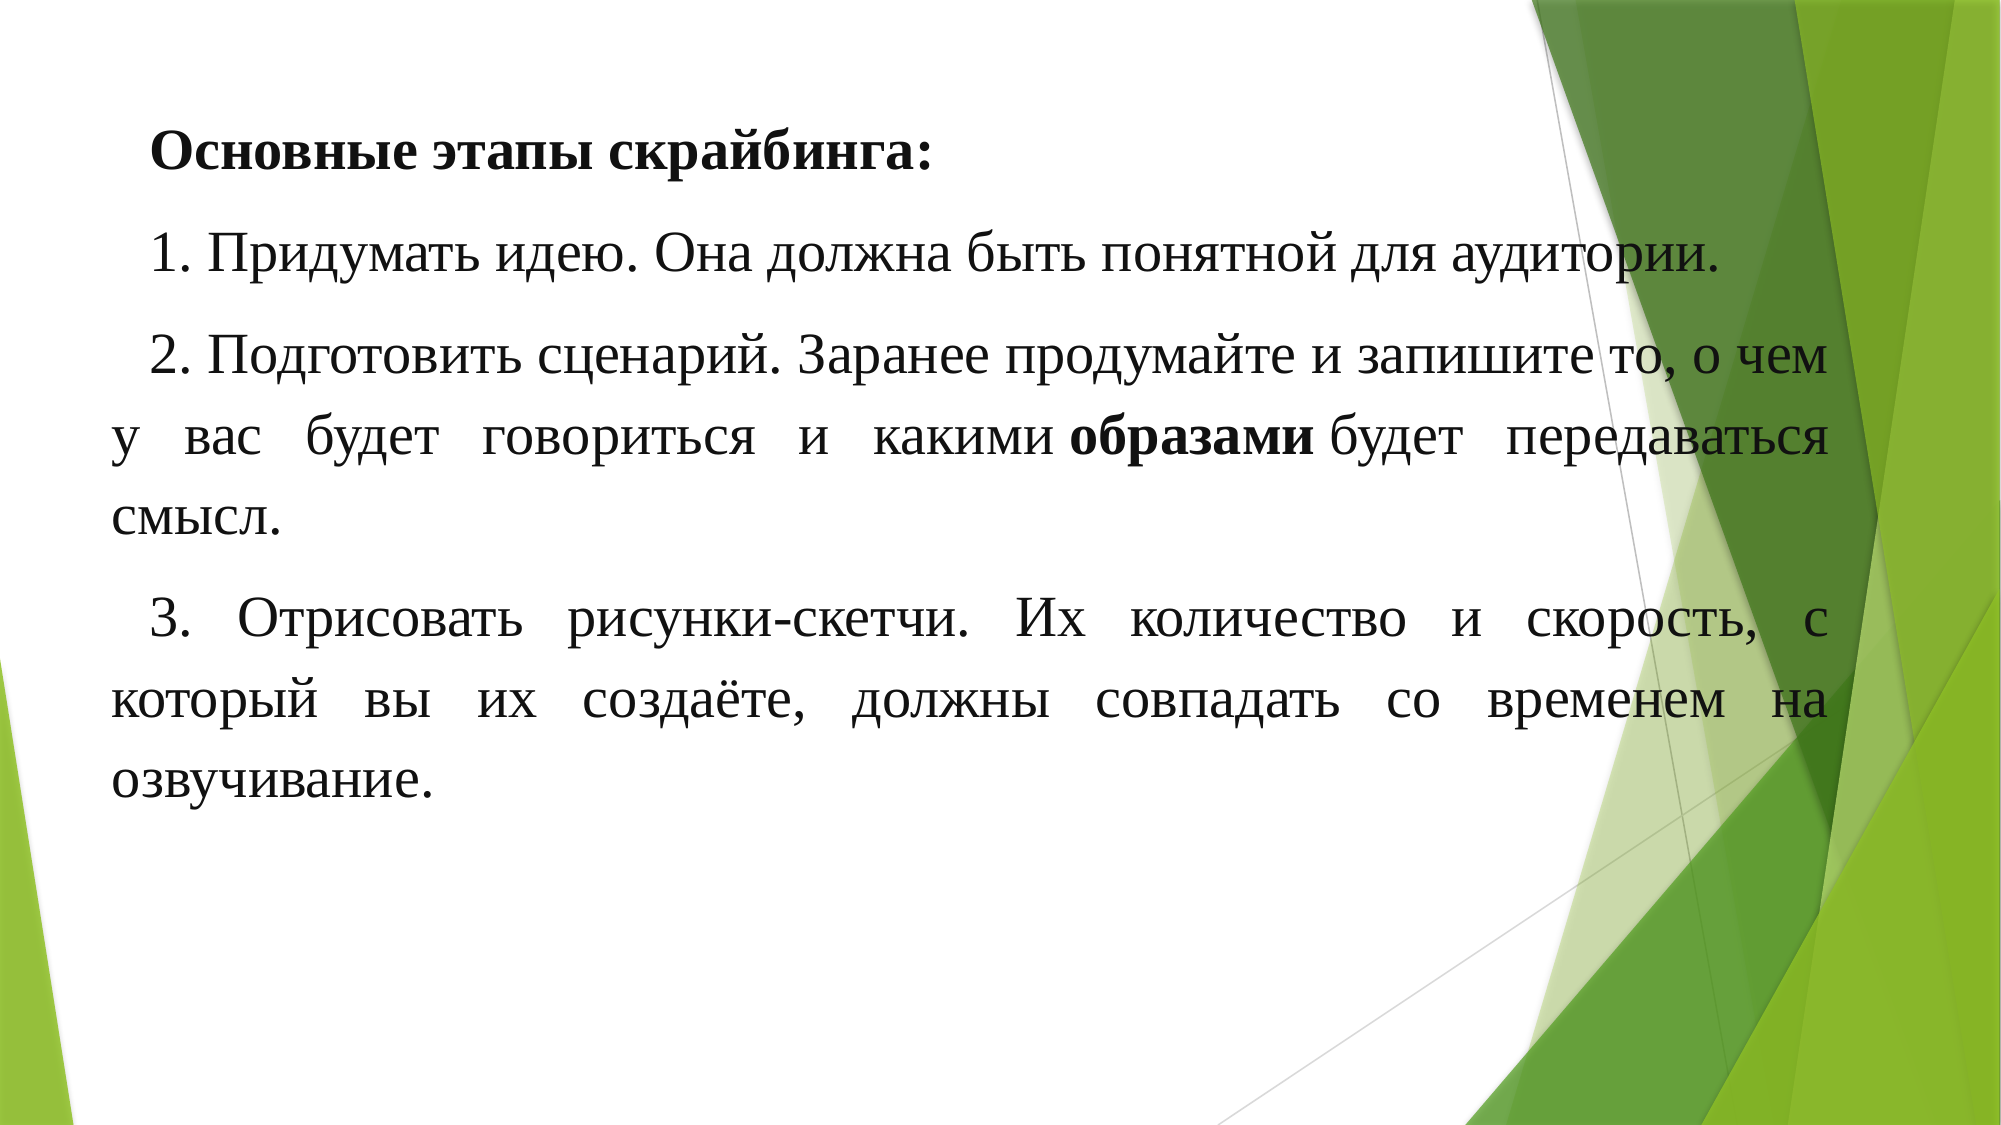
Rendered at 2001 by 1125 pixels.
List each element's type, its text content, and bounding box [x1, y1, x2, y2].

text_box Основные этапы скрайбинга: 1. Придумать идею. Она должна быть понятной для аудитории. 2. Подготовить сценарий. Заранее продумайте и запишите то, о чем у вас будет говориться и какими образами будет передаваться смысл. 3. Отрисовать рисунки-скетчи. Их количество и скорость, с который вы их создаёте, должны совпадать со временем на озвучивание. [97, 93, 1845, 906]
